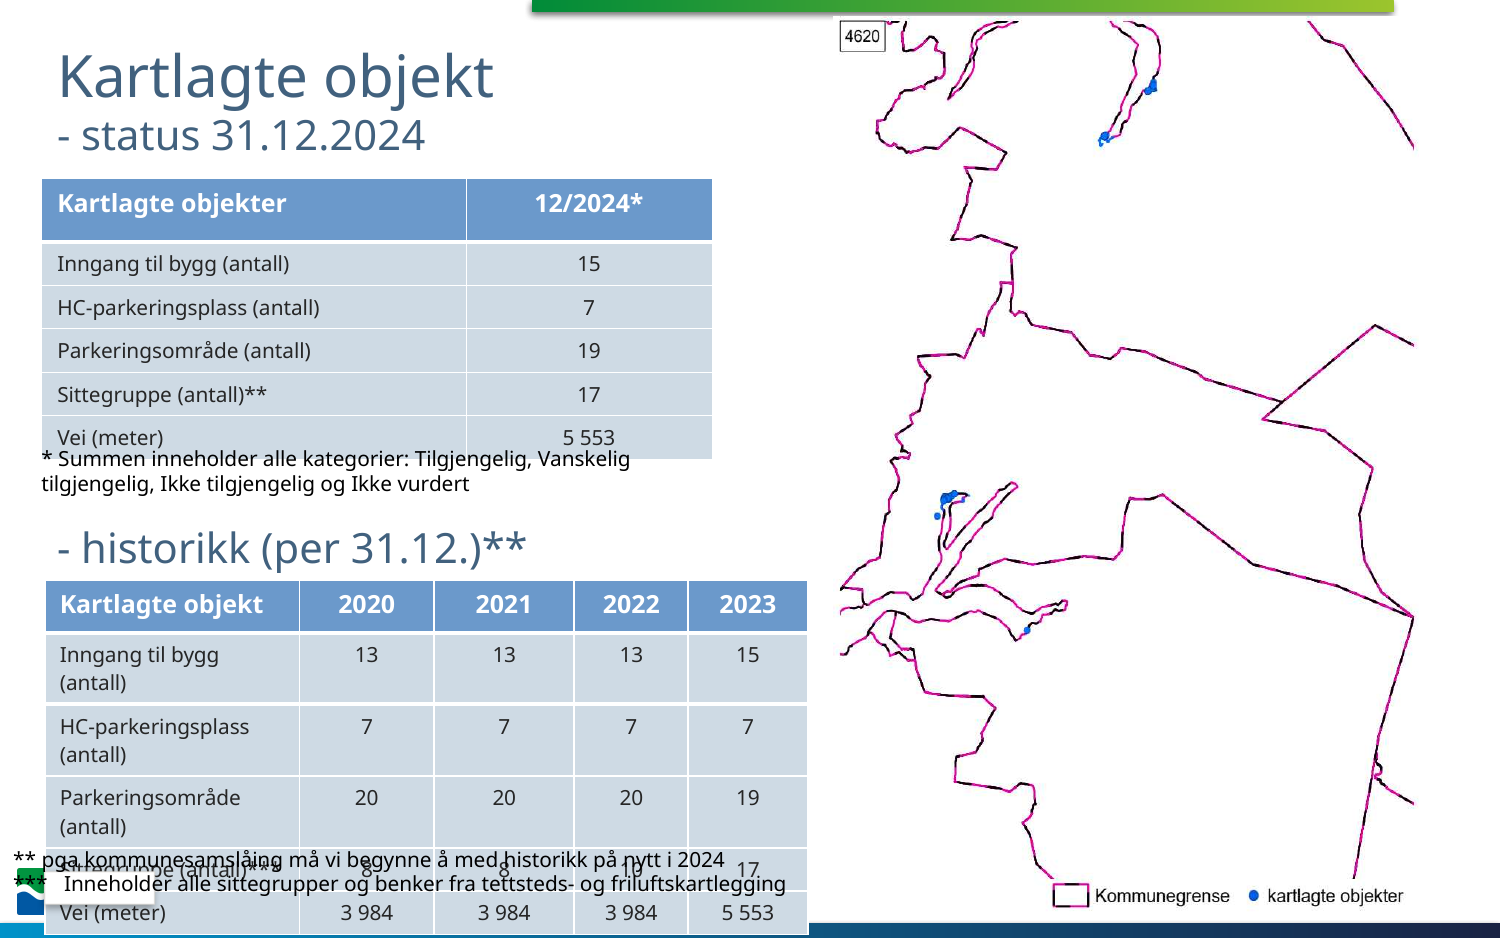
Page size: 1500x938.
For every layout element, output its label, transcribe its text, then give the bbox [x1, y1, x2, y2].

table_cell 13 [575, 635, 687, 702]
table_cell Inngang til bygg (antall) [42, 244, 466, 285]
table_header Kartlagte objekt [46, 581, 299, 631]
table_cell Vei (meter) [46, 904, 299, 934]
table_cell 3 984 [300, 904, 433, 934]
table_cell 20 [575, 777, 687, 838]
table_cell 3 984 [435, 904, 573, 934]
table_cell 15 [689, 635, 807, 702]
table_cell 5 553 [467, 416, 712, 459]
table_cell 7 [435, 706, 573, 775]
table_cell 19 [689, 777, 807, 847]
table_cell 19 [467, 329, 712, 372]
table_cell HC-parkeringsplass (antall) [46, 706, 299, 775]
table_cell 3 984 [575, 904, 687, 934]
table_cell HC-parkeringsplass (antall) [42, 286, 466, 328]
table_header Kartlagte objekter [42, 179, 466, 240]
table_cell Parkeringsområde (antall) [42, 329, 466, 372]
table_cell 15 [467, 244, 712, 285]
table_header 2020 [300, 581, 433, 631]
table_header 2023 [689, 581, 807, 631]
table_header 2022 [575, 581, 687, 631]
picture [833, 16, 1419, 913]
table_cell Parkeringsområde (antall) [46, 777, 299, 838]
table_cell 20 [435, 777, 573, 838]
table_cell 13 [300, 635, 433, 702]
table_header 12/2024* [467, 179, 712, 240]
table_cell 13 [435, 635, 573, 702]
table_cell 5 553 [689, 892, 807, 934]
table_cell 7 [300, 706, 433, 775]
table_cell 7 [575, 706, 687, 775]
text_box Kartlagte objekt - status 31.12.2024 [42, 24, 828, 167]
table_cell 7 [689, 706, 807, 775]
table_header 2021 [435, 581, 573, 631]
text_box * Summen inneholder alle kategorier: Tilgjengelig, Vanskelig tilgjengelig, Ikke tilgjengelig og Ikke vurdert [26, 438, 711, 504]
table_cell 7 [467, 286, 712, 328]
table_cell Sittegruppe (antall)** [42, 373, 466, 415]
text_box - historikk (per 31.12.)** [42, 496, 828, 580]
table_cell 17 [467, 373, 712, 415]
text_box ** pga kommunesamslåing må vi begynne å med historikk på nytt i 2024 *** Inneholder alle sittegrupper og benker fra tettsteds- og friluftskartlegging [0, 838, 802, 904]
table_cell Vei (meter) [42, 416, 466, 438]
table_cell 17 [802, 849, 807, 890]
table_cell 20 [300, 777, 433, 838]
table_cell Inngang til bygg (antall) [46, 635, 299, 702]
